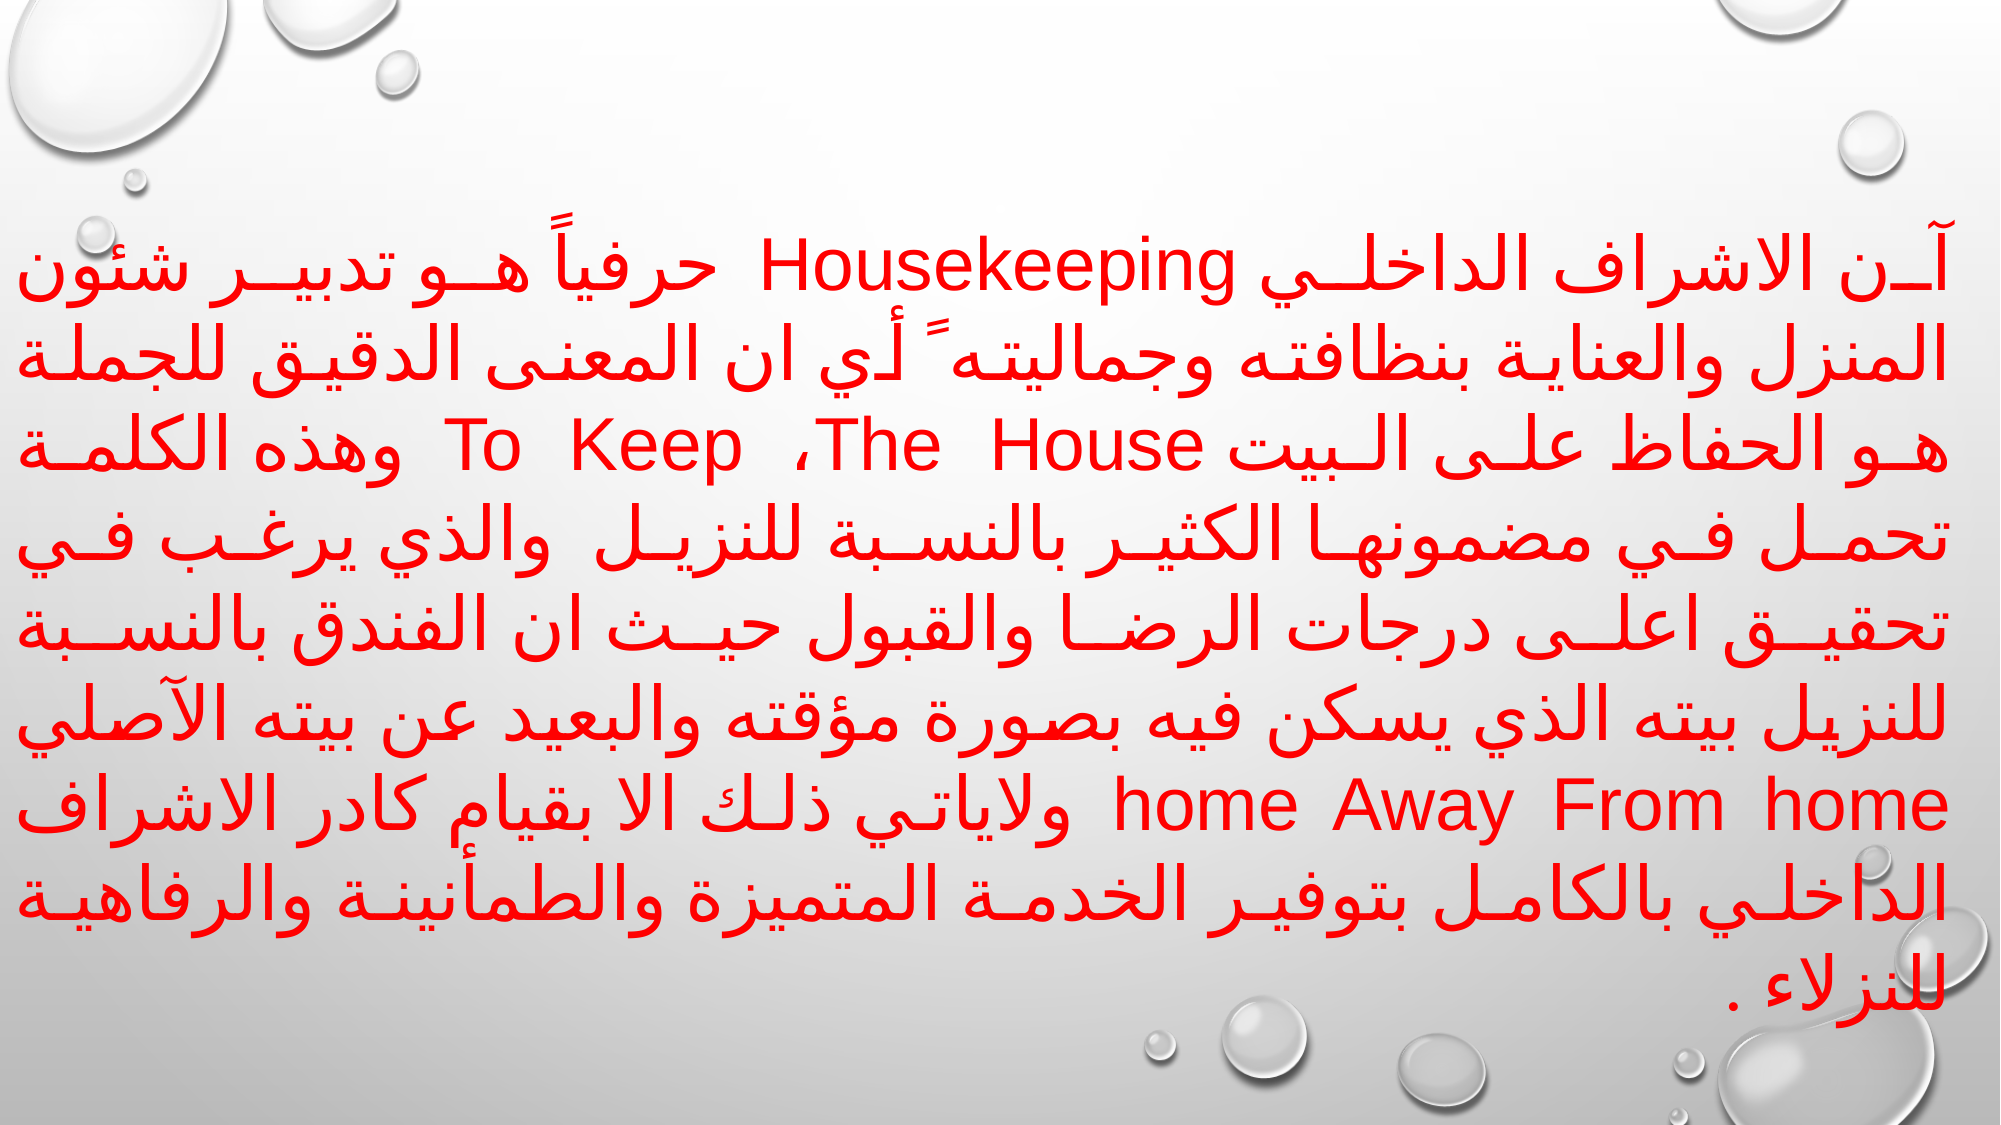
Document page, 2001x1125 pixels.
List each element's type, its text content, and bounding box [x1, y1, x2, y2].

picture [0, 0, 2000, 1125]
text_box آن الاشراف الداخلي Housekeeping حرفياً هو تدبير شئون المنزل والعناية بنظافته وجماليته ً أي ان المعنى الدقيق للجملة هو الحفاظ على البيت To Keep ،The House وهذه الكلمة تحمل في مضمونها الكثير بالنسبة للنزيل والذي يرغب في تحقيق اعلى درجات الرضا والقبول حيث ان الفندق بالنسبة للنزيل بيته الذي يسكن فيه بصورة مؤقته والبعيد عن بيته الآصلي home Away From home ولاياتي ذلك الا بقيام كادر الاشراف الداخلي بالكامل بتوفير الخدمة المتميزة والطمأنينة والرفاهية للنزلاء . [0, 208, 1967, 1033]
